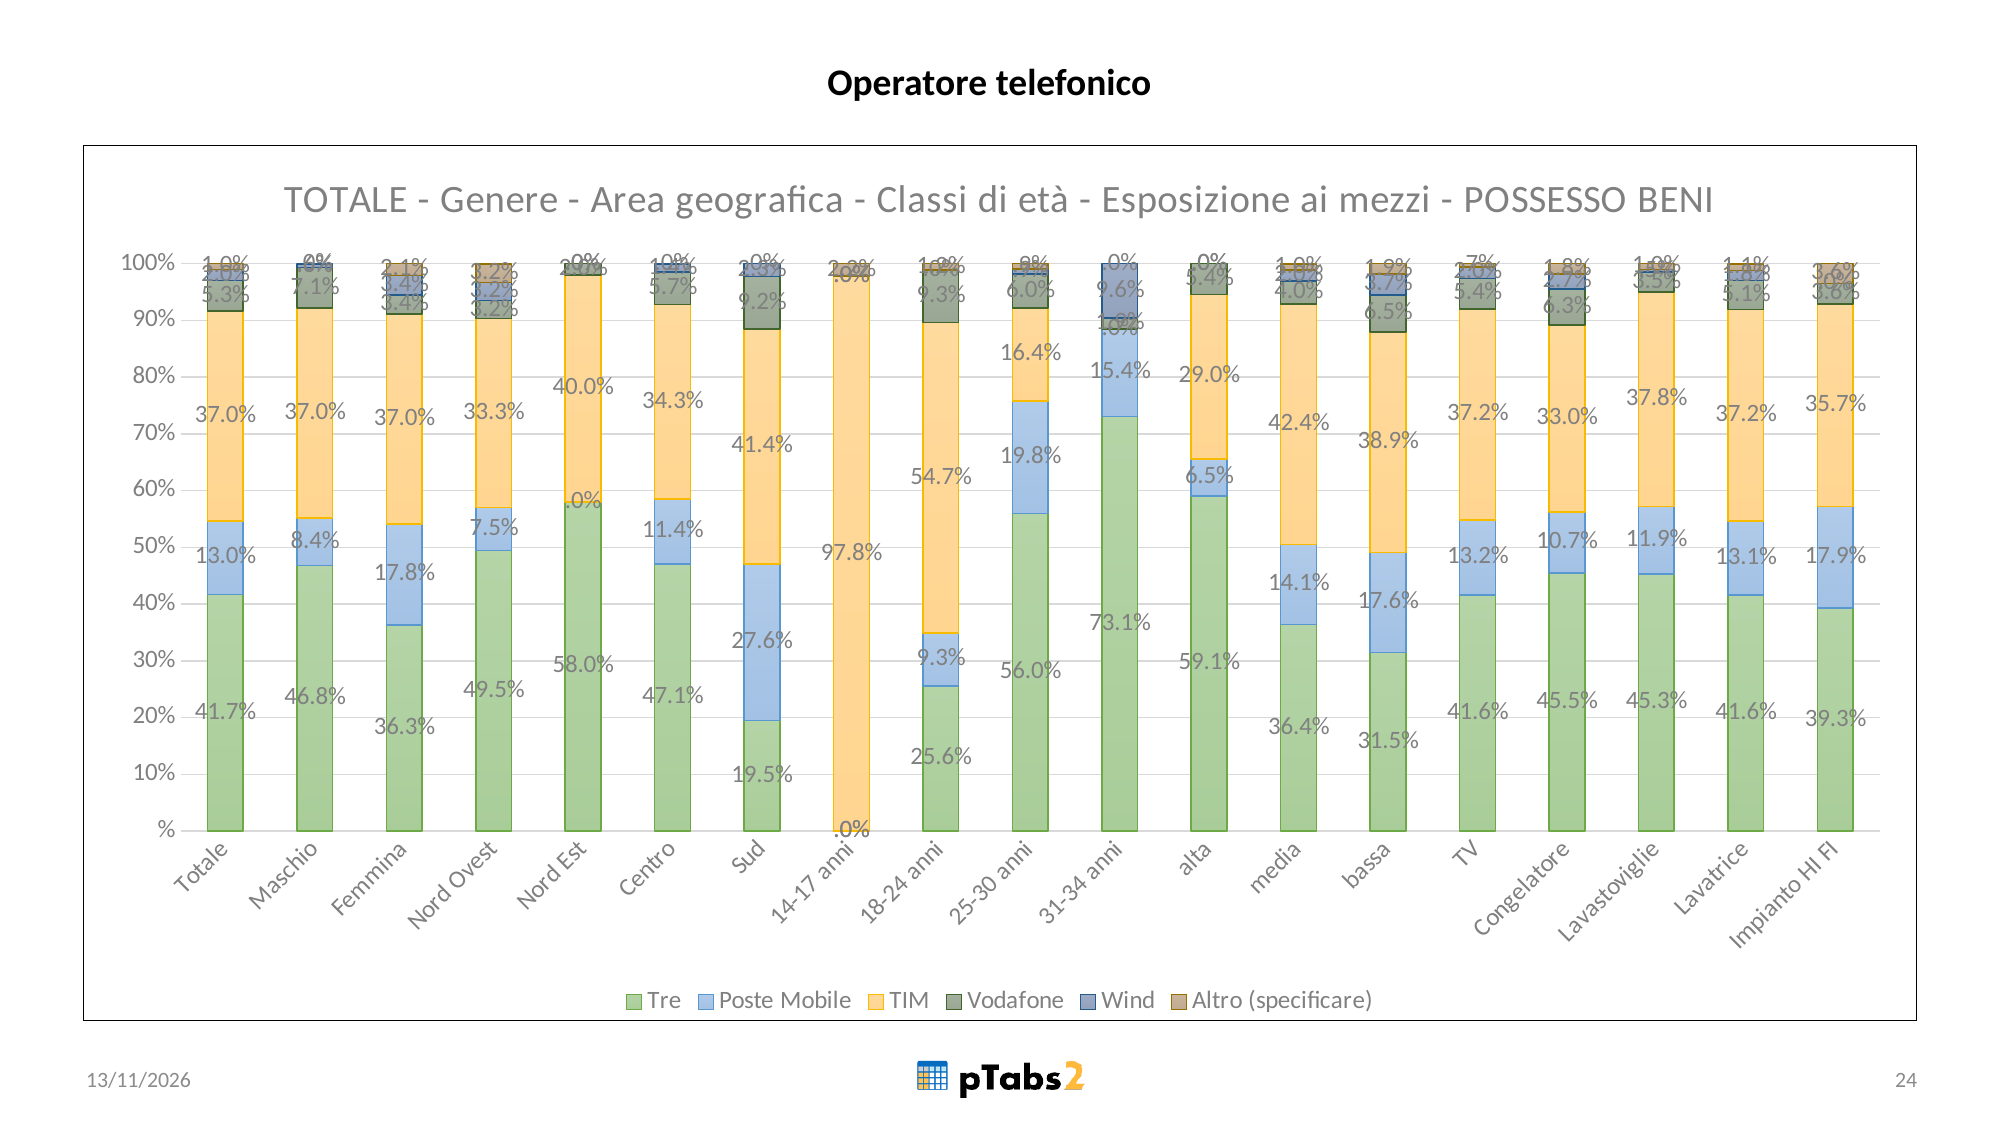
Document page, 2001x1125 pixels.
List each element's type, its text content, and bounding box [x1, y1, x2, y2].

title Operatore telefonico [104, 52, 1875, 115]
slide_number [70, 1055, 512, 1103]
slide_number 24 [1482, 1055, 1933, 1103]
chart [83, 145, 1917, 1021]
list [913, 1058, 1087, 1100]
